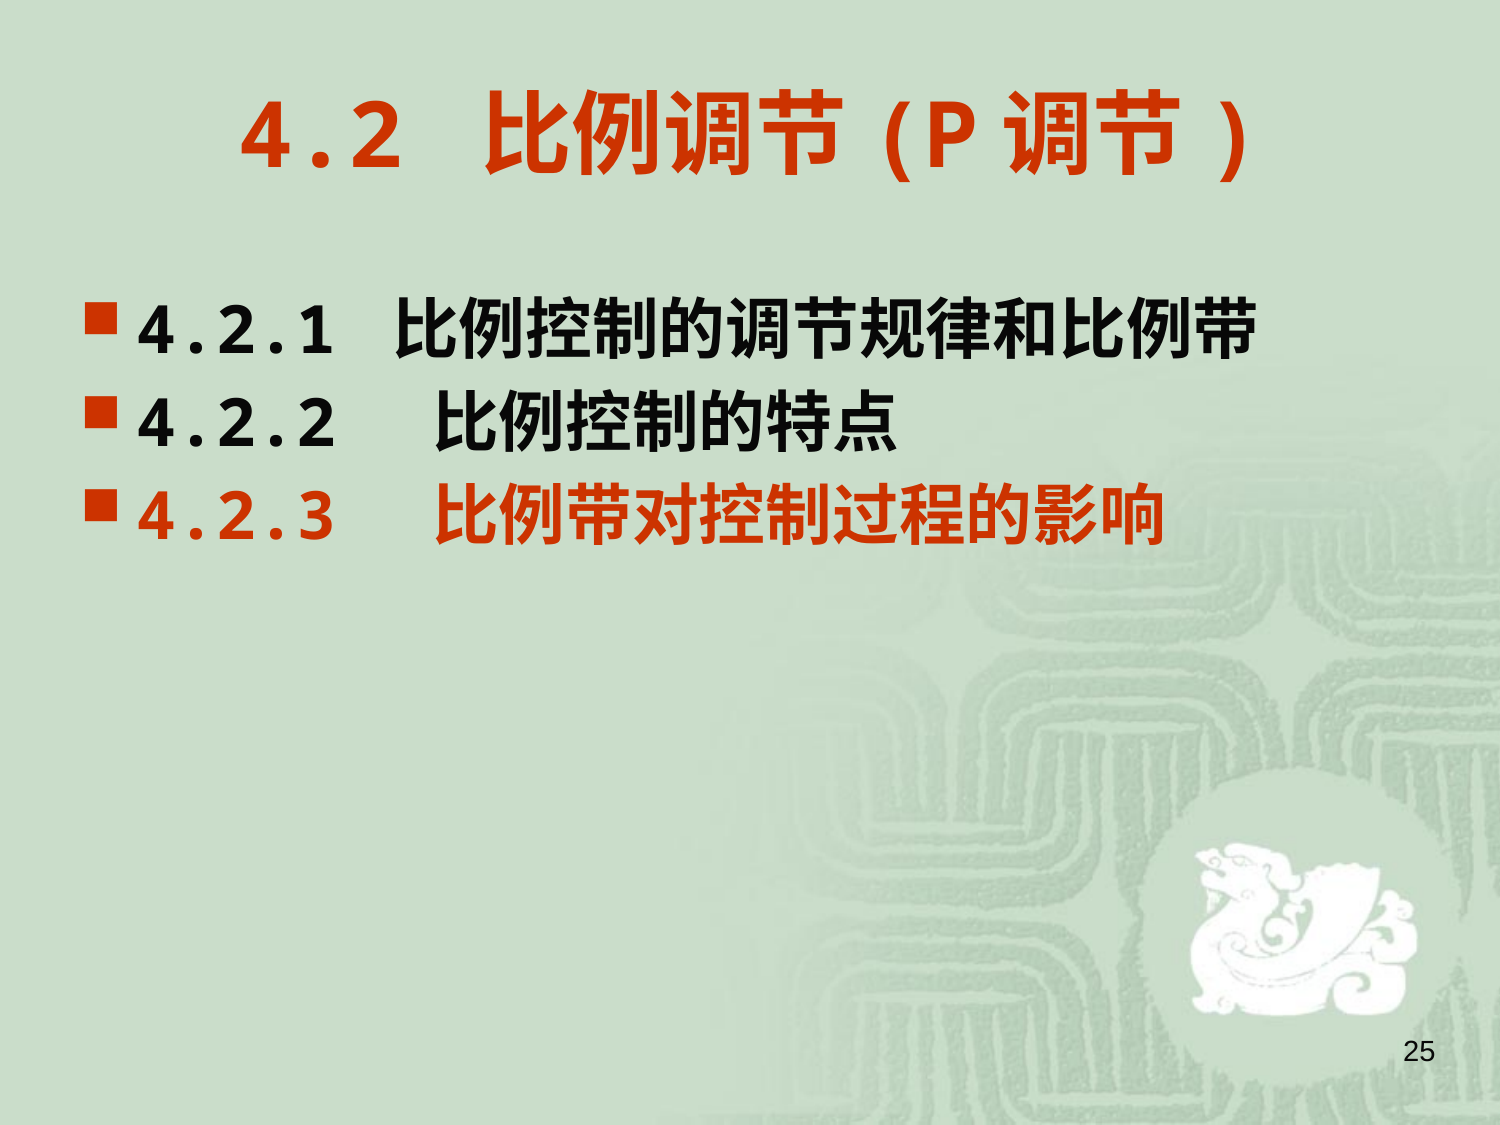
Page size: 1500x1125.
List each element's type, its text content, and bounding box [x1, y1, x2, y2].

slide_number 25 [1074, 1024, 1451, 1103]
title 4.2 比例调节(P调节) [49, 37, 1451, 225]
list 4.2.1 比例控制的调节规律和比例带 4.2.2 比例控制的特点 4.2.3 比例带对控制过程的影响 [64, 279, 1376, 989]
picture [0, 0, 1500, 1125]
